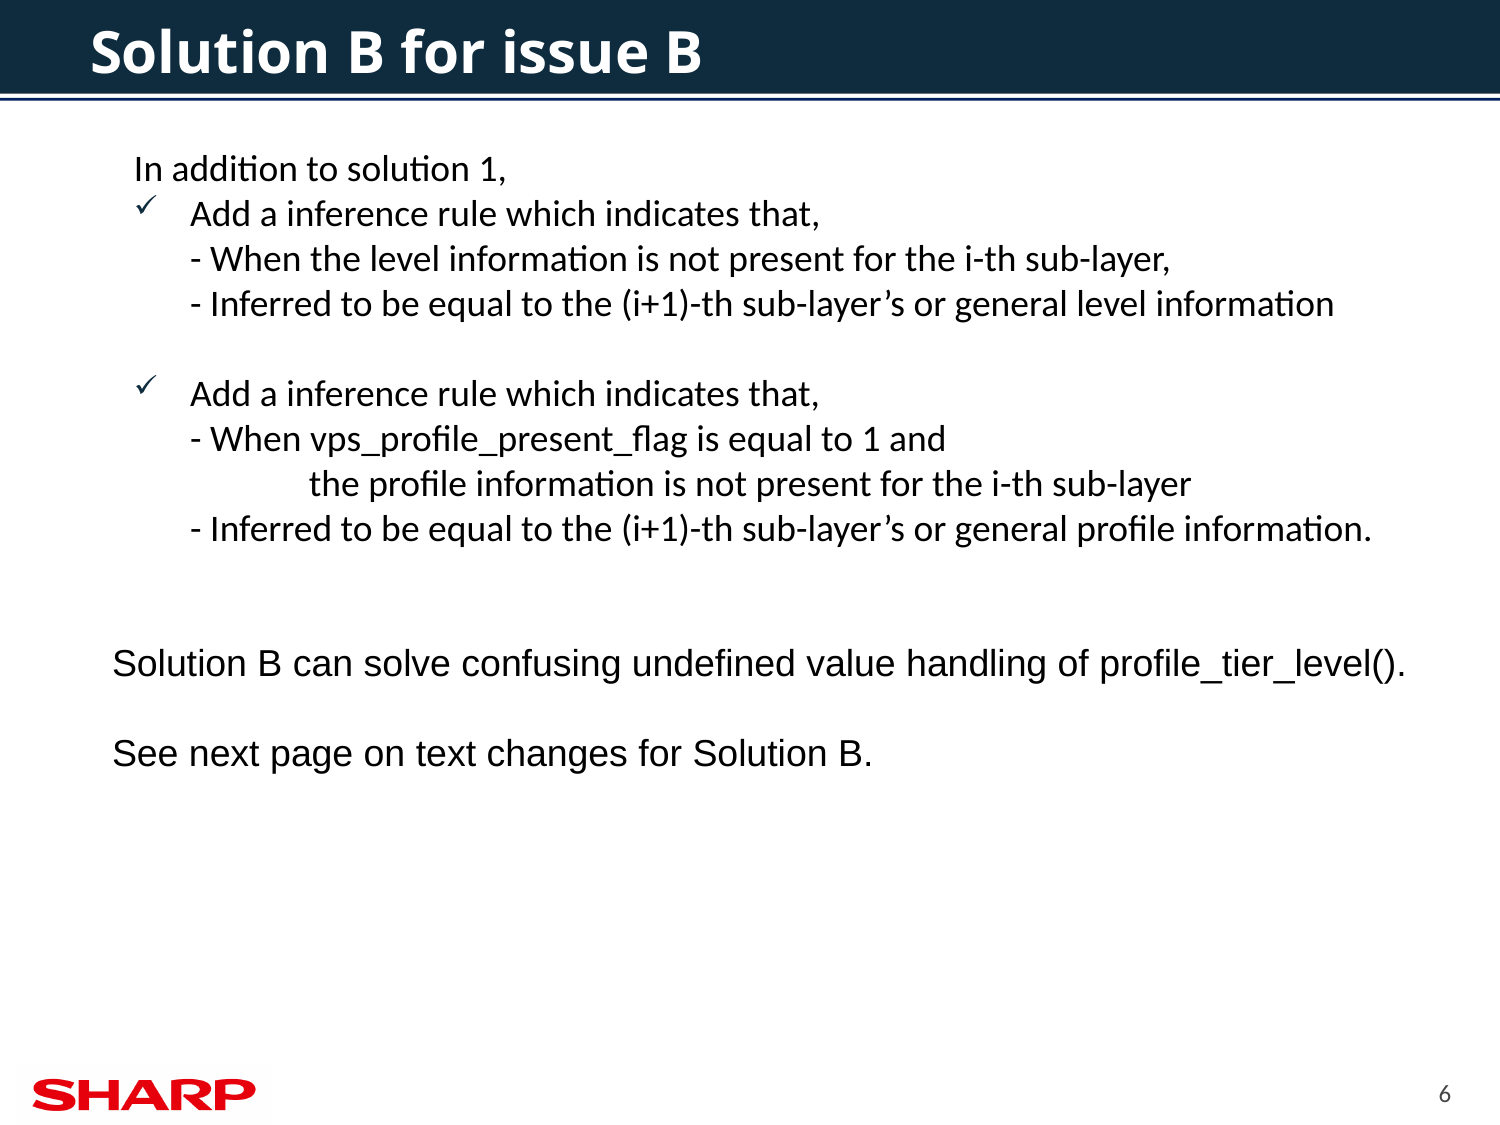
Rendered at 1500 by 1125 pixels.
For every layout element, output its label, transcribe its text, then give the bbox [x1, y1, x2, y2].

title Solution B for issue B [74, 15, 1426, 85]
slide_number 6 [1345, 1062, 1467, 1108]
list In addition to solution 1, Add a inference rule which indicates that, - When the level information is not present for the i-th sub-layer, - Inferred to be equal to the (i+1)-th sub-layer’s or general level information Add a inference rule which indicates that, - When vps_profile_present_flag is equal to 1 and the profile information is not present for the i-th sub-layer - Inferred to be equal to the (i+1)-th sub-layer’s or general profile information. [74, 128, 1426, 1051]
picture [17, 1064, 271, 1125]
text_box Solution B can solve confusing undefined value handling of profile_tier_level(). See next page on text changes for Solution B. [106, 633, 1500, 826]
